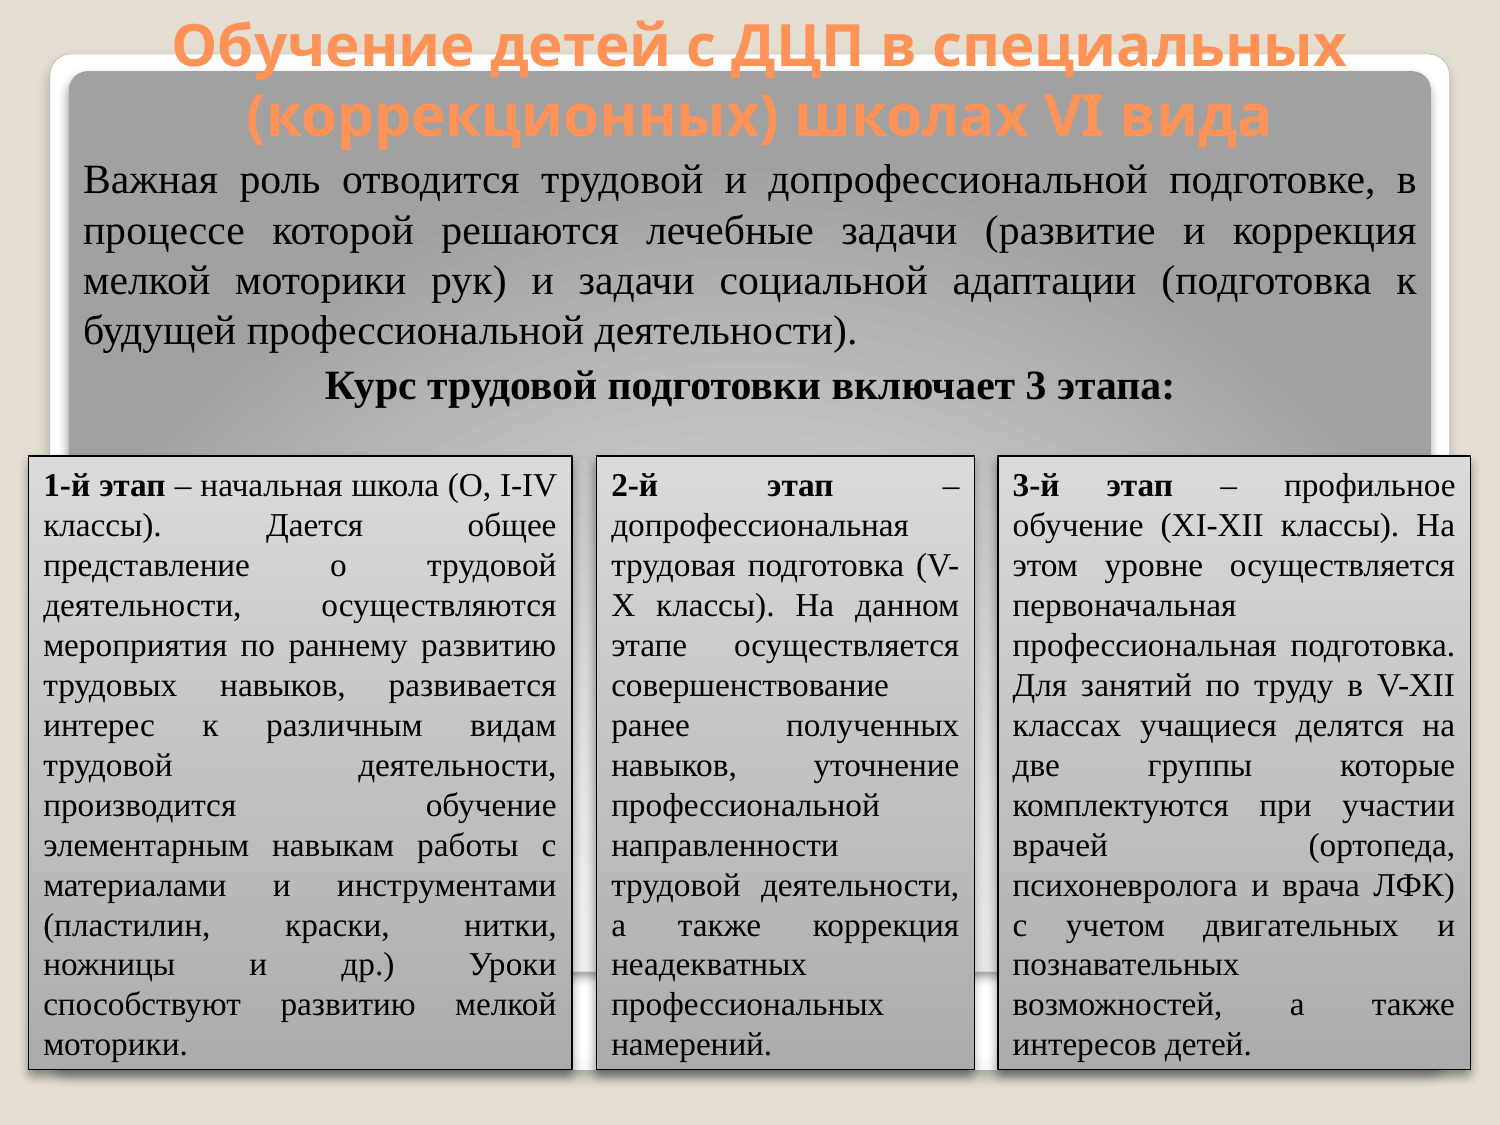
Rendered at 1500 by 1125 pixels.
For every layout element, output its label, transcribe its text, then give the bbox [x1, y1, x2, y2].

text_box 2-й этап – допрофессиональная трудовая подготовка (V-Х классы). На данном этапе осуществляется совершенствование ранее полученных навыков, уточнение профессиональной направленности трудовой деятельности, а также коррекция неадекватных профессиональных намерений. [596, 455, 975, 1070]
text_box Обучение детей с ДЦП в специальных (коррекционных) школах VI вида [88, 0, 1431, 156]
list Важная роль отводится трудовой и допрофессиональной подготовке, в процессе которой решаются лечебные задачи (развитие и коррекция мелкой моторики рук) и задачи социальной адаптации (подготовка к будущей профессиональной деятельности). Курс трудовой подготовки включает 3 этапа: [53, 137, 1432, 421]
text_box 1-й этап – начальная школа (О, I-IV классы). Дается общее представление о трудовой деятельности, осуществляются мероприятия по раннему развитию трудовых навыков, развивается интерес к различным видам трудовой деятельности, производится обучение элементарным навыкам работы с материалами и инструментами (пластилин, краски, нитки, ножницы и др.) Уроки способствуют развитию мелкой моторики. [28, 455, 573, 1070]
text_box 3-й этап – профильное обучение (XI-XII классы). На этом уровне осуществляется первоначальная профессиональная подготовка. Для занятий по труду в V-XII классах учащиеся делятся на две группы которые комплектуются при участии врачей (ортопеда, психоневролога и врача ЛФК) с учетом двигательных и познавательных возможностей, а также интересов детей. [997, 455, 1471, 1070]
